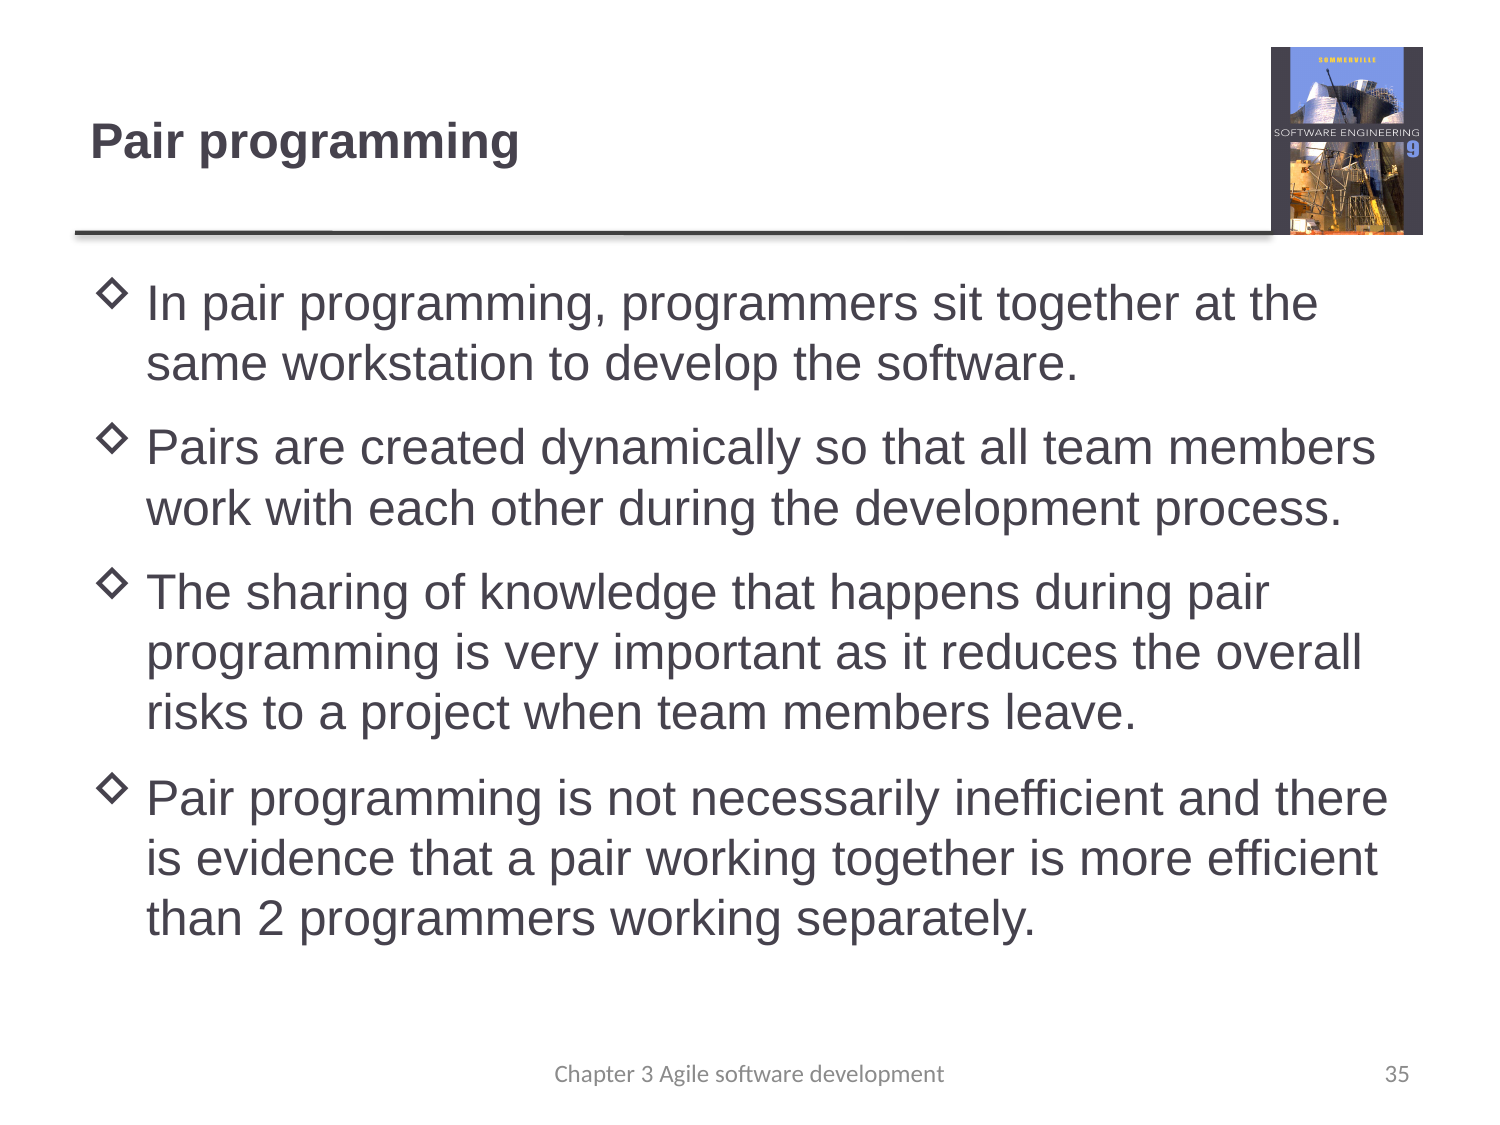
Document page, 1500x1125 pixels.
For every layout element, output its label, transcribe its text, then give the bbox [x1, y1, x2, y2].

picture [1272, 47, 1423, 235]
footer Chapter 3 Agile software development [512, 1042, 988, 1103]
title Pair programming [74, 44, 1272, 233]
slide_number 35 [1074, 1042, 1425, 1103]
list In pair programming, programmers sit together at the same workstation to develop the software. Pairs are created dynamically so that all team members work with each other during the development process. The sharing of knowledge that happens during pair programming is very important as it reduces the overall risks to a project when team members leave. Pair programming is not necessarily inefficient and there is evidence that a pair working together is more efficient than 2 programmers working separately. [75, 262, 1425, 1005]
